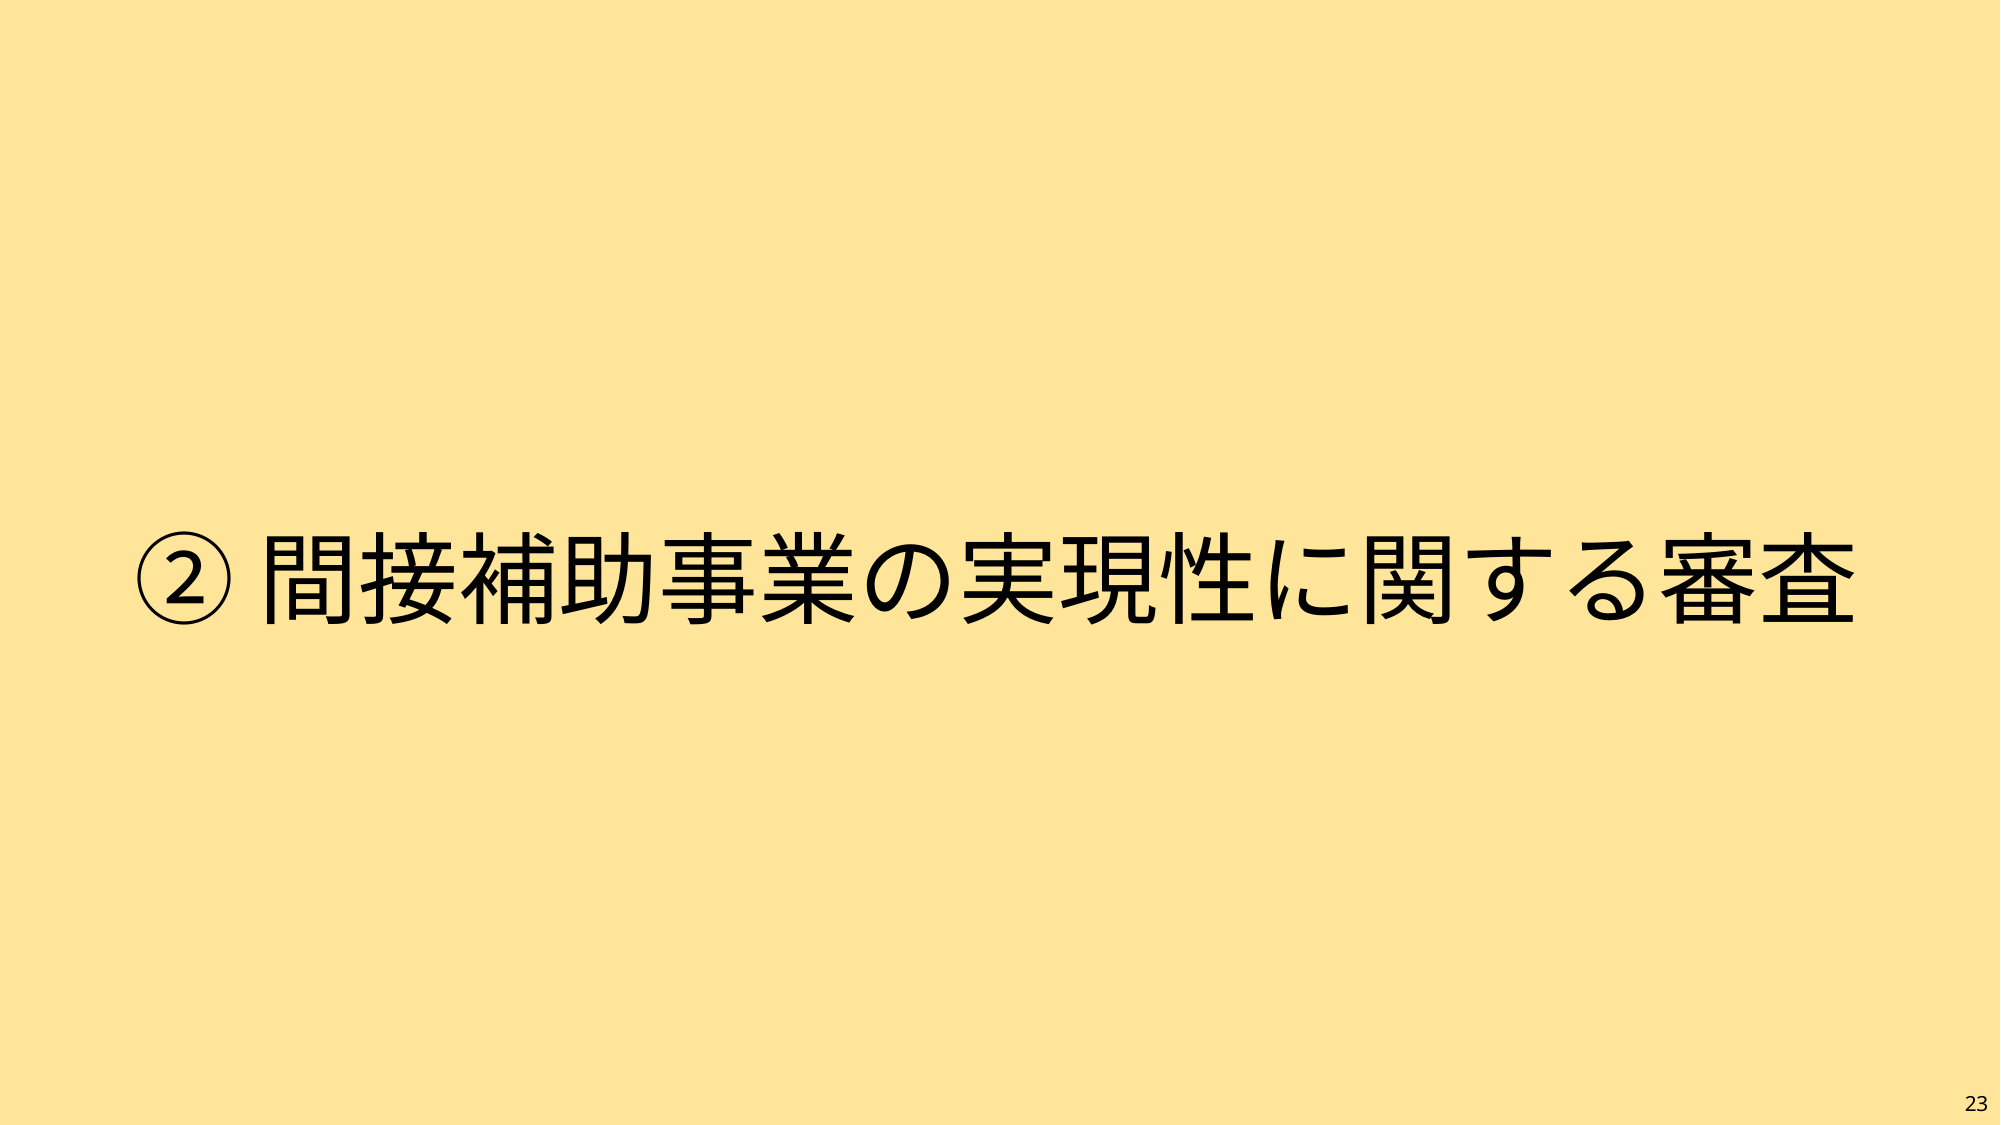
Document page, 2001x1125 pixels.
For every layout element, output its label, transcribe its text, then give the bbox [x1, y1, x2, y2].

text_box ②間接補助事業の実現性に関する審査 [39, 298, 1954, 827]
